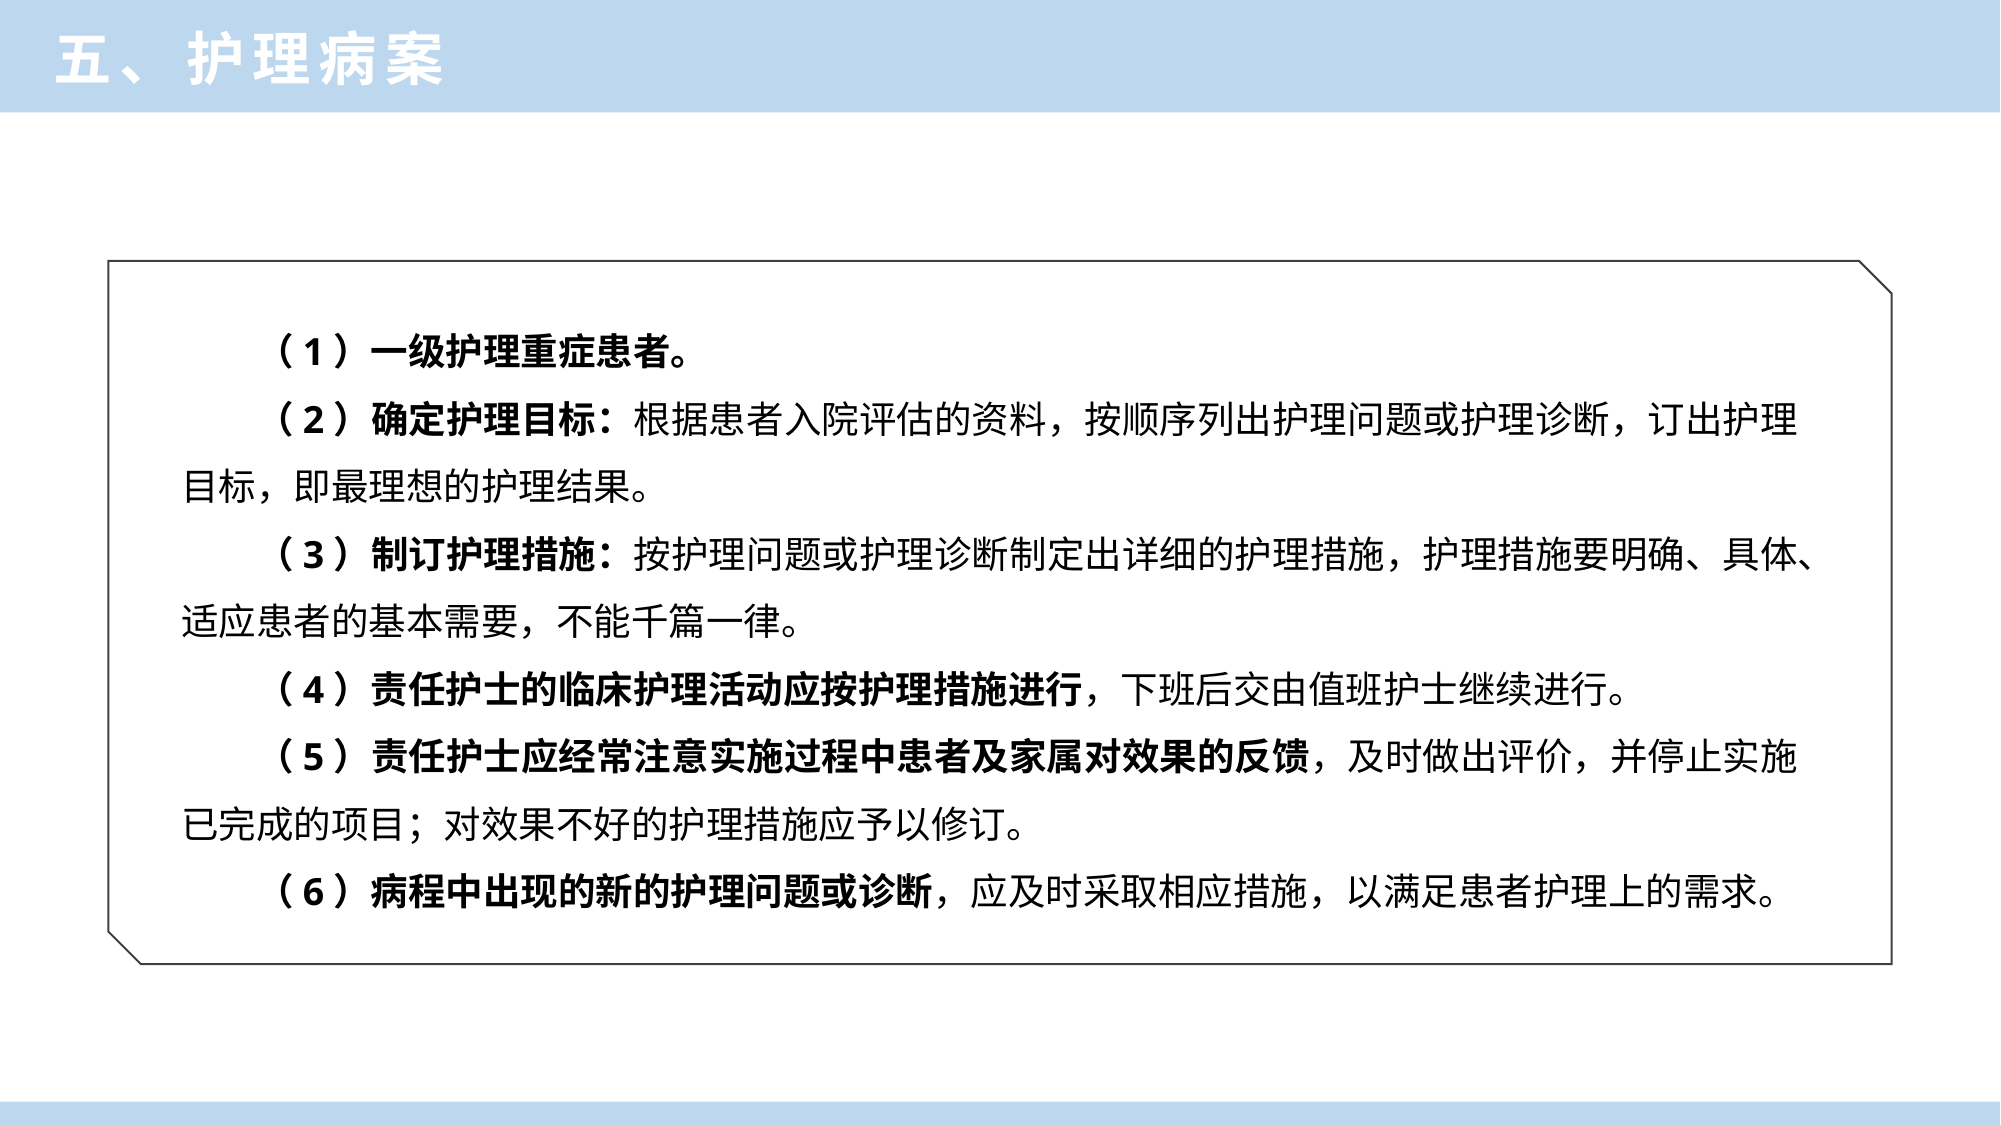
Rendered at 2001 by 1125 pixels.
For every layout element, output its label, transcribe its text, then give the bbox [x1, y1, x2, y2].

text_box （1）一级护理重症患者。 （2）确定护理目标：根据患者入院评估的资料，按顺序列出护理问题或护理诊断，订出护理目标，即最理想的护理结果。 （3）制订护理措施：按护理问题或护理诊断制定出详细的护理措施，护理措施要明确、具体、适应患者的基本需要，不能千篇一律。 （4）责任护士的临床护理活动应按护理措施进行，下班后交由值班护士继续进行。 （5）责任护士应经常注意实施过程中患者及家属对效果的反馈，及时做出评价，并停止实施已完成的项目；对效果不好的护理措施应予以修订。 （6）病程中出现的新的护理问题或诊断，应及时采取相应措施，以满足患者护理上的需求。 [166, 298, 1813, 921]
text_box 五、护理病案 [41, 16, 456, 98]
text_box [107, 259, 1893, 966]
